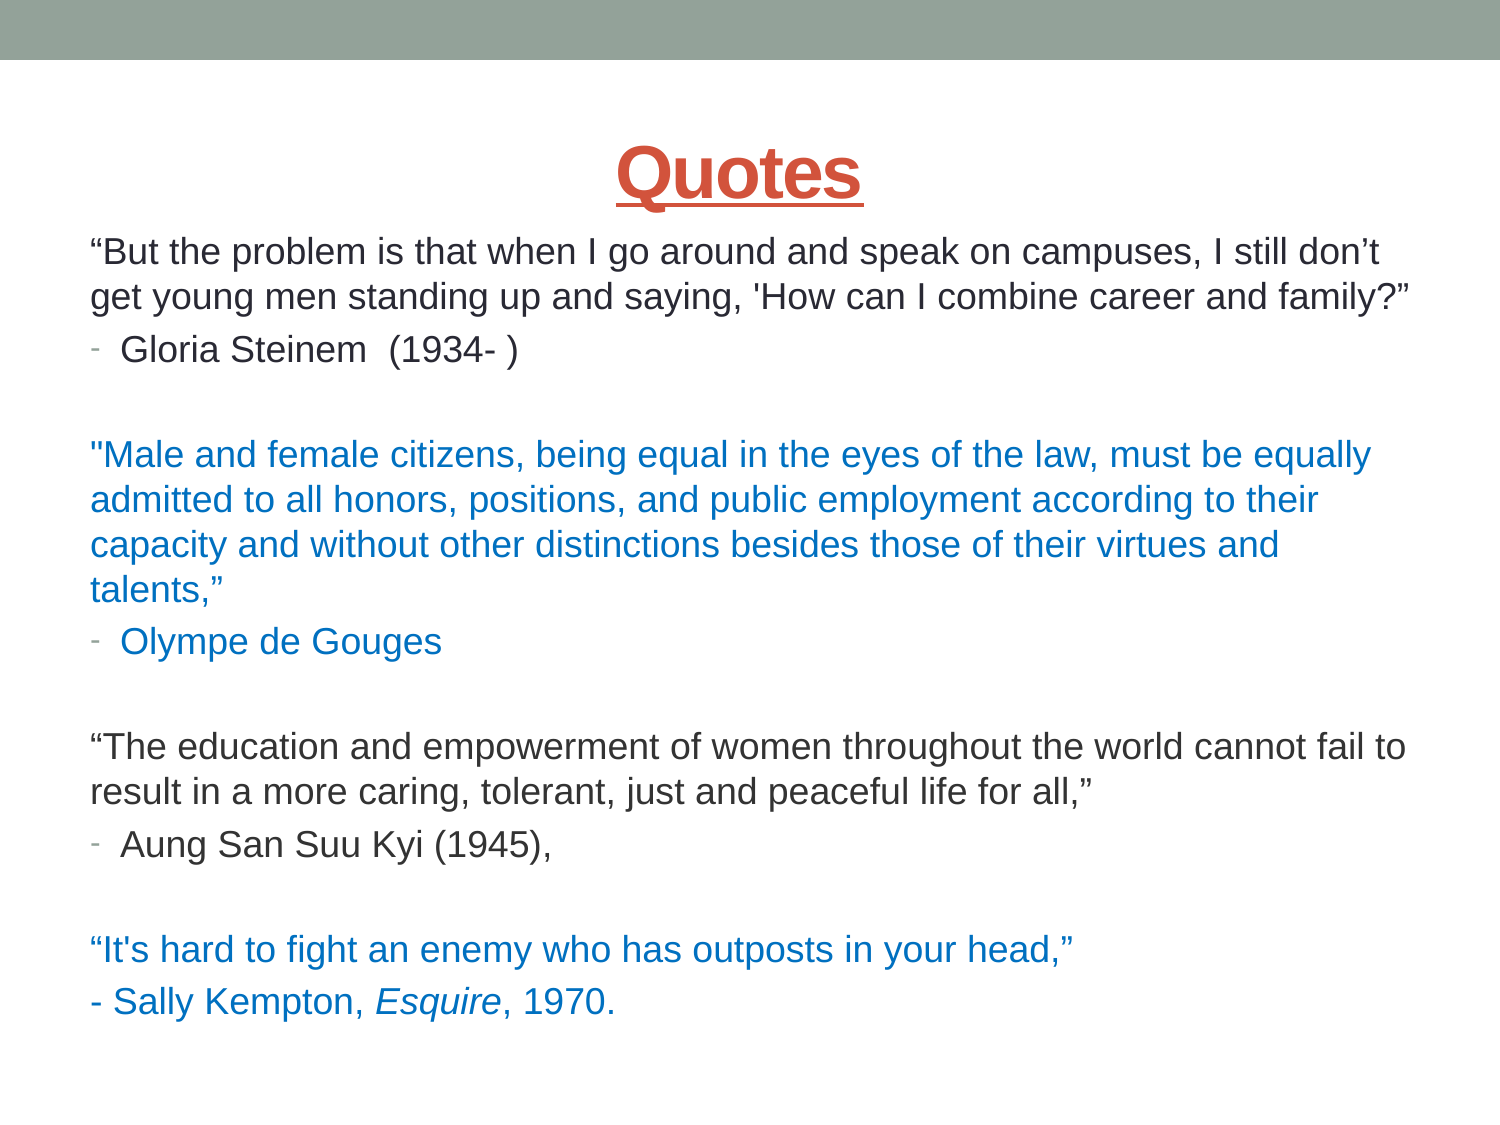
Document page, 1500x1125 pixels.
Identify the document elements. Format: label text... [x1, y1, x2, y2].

title Quotes [75, 87, 1425, 219]
list “But the problem is that when I go around and speak on campuses, I still don’t get young men standing up and saying, 'How can I combine career and family?” Gloria Steinem (1934- ) "Male and female citizens, being equal in the eyes of the law, must be equally admitted to all honors, positions, and public employment according to their capacity and without other distinctions besides those of their virtues and talents,” Olympe de Gouges “The education and empowerment of women throughout the world cannot fail to result in a more caring, tolerant, just and peaceful life for all,” Aung San Suu Kyi (1945), “It's hard to fight an enemy who has outposts in your head,” - Sally Kempton, Esquire, 1970. [75, 219, 1425, 1063]
